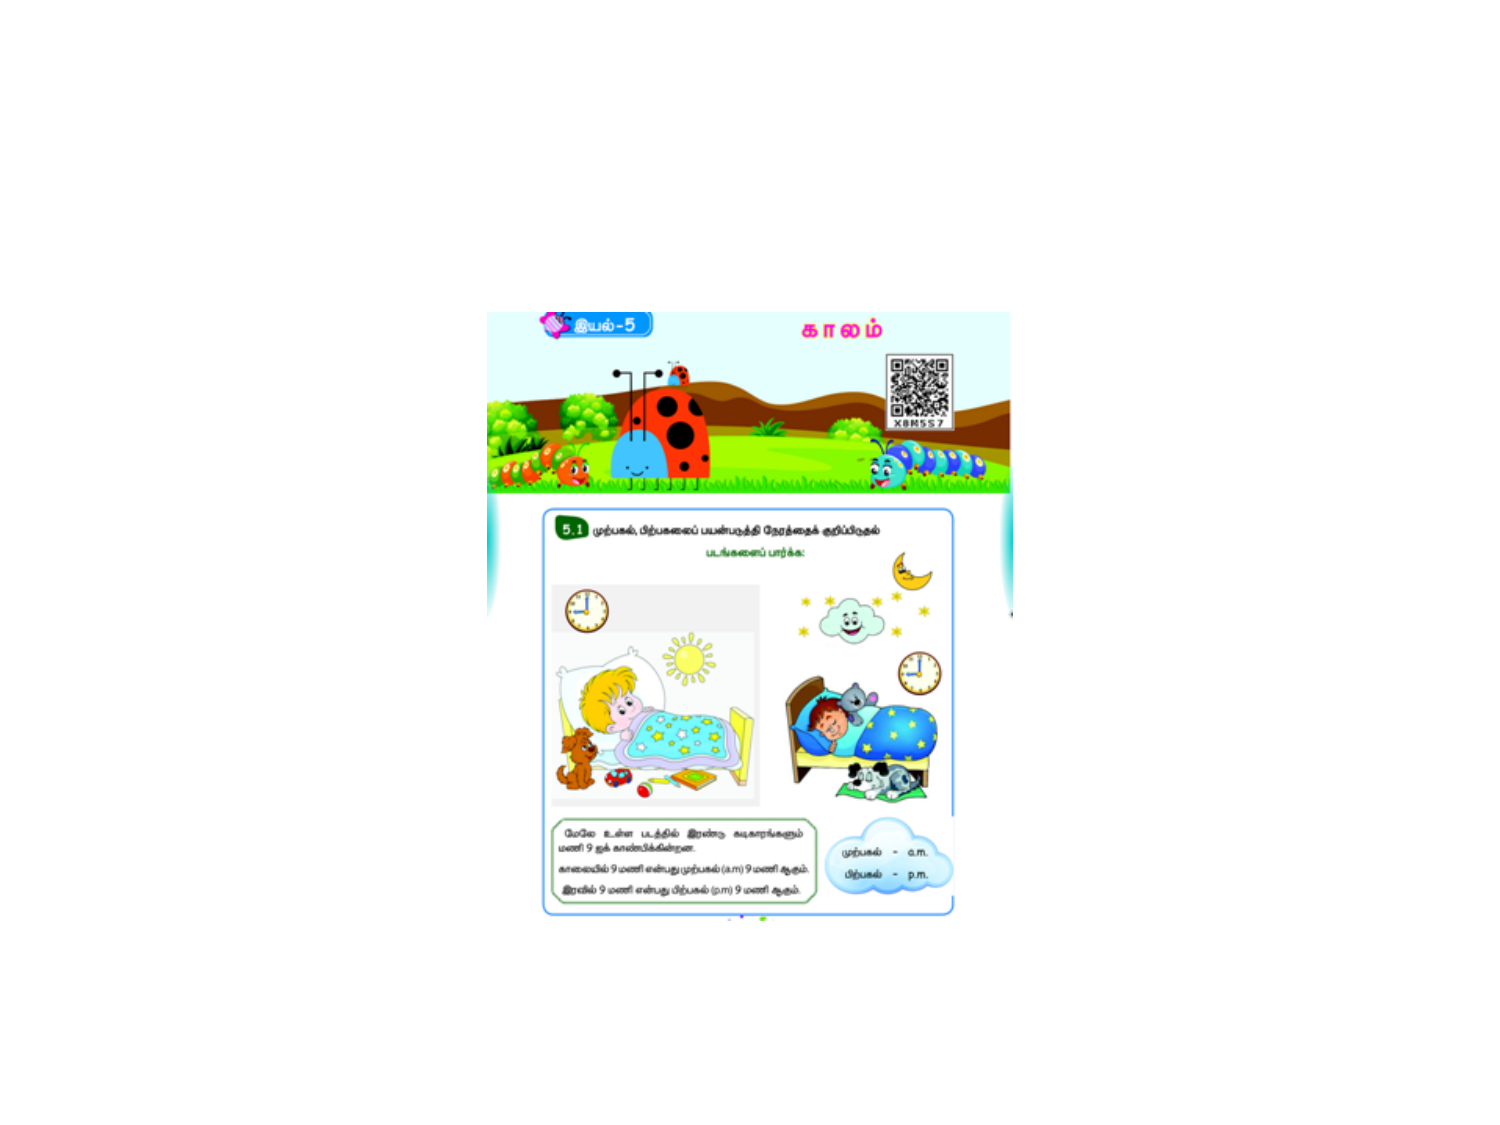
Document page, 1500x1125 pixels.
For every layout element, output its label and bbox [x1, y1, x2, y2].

list [487, 312, 1013, 921]
